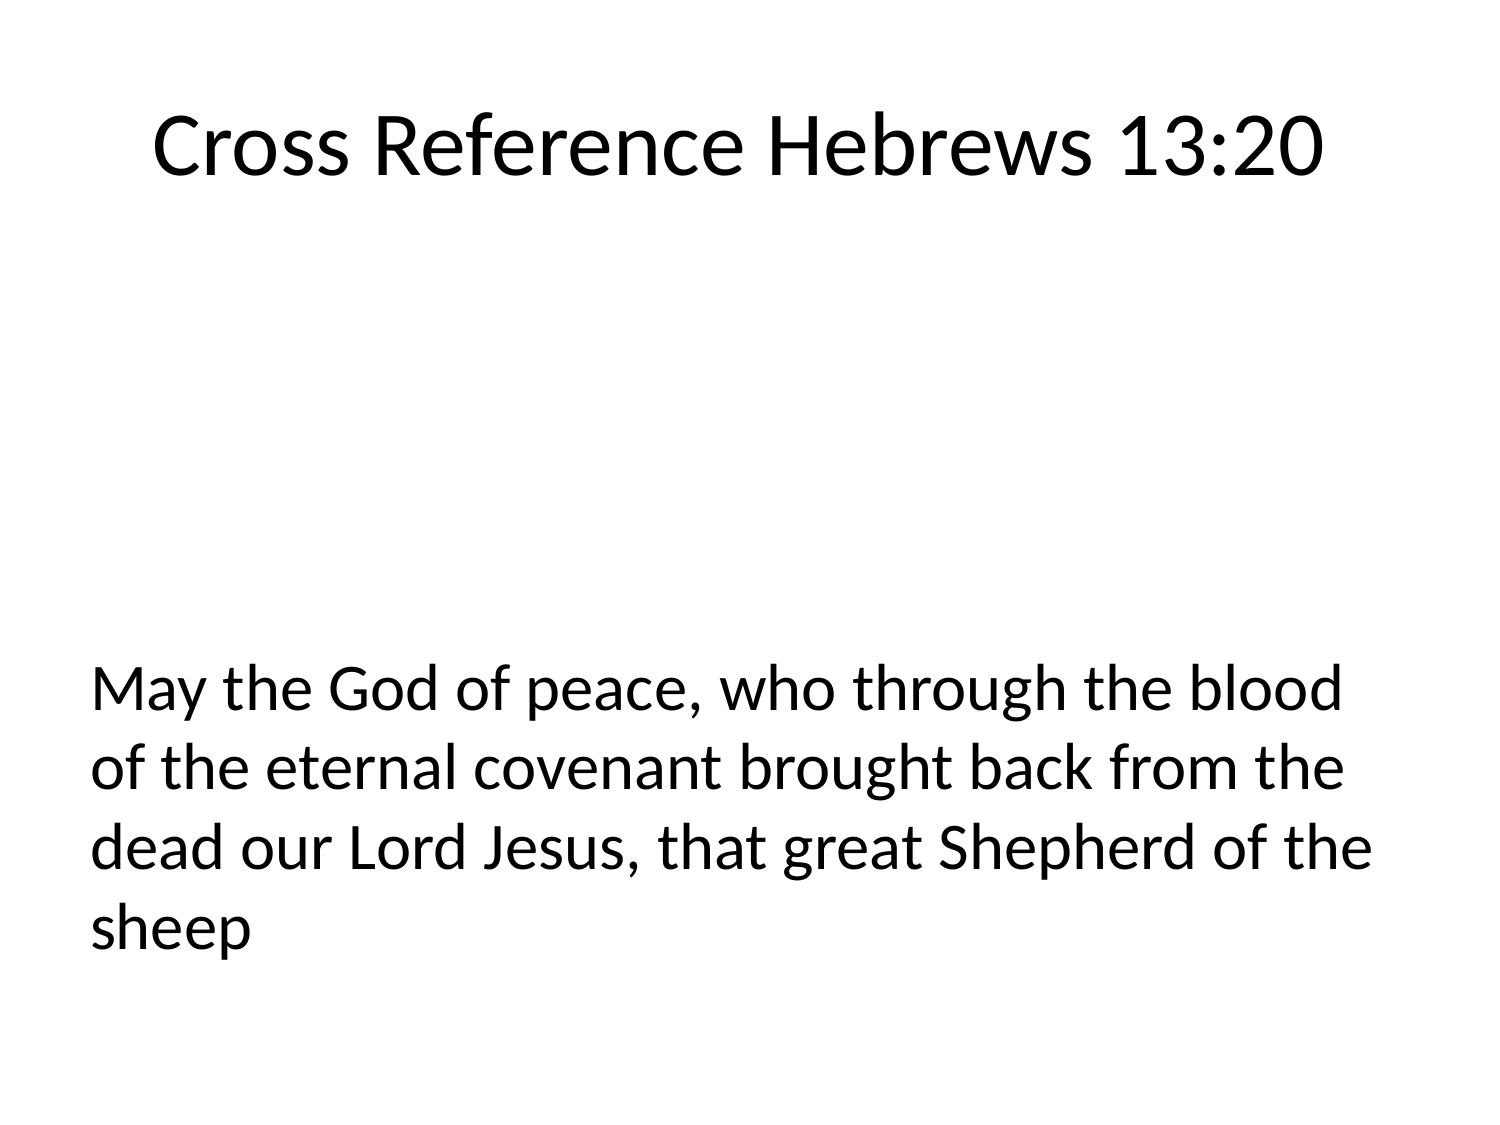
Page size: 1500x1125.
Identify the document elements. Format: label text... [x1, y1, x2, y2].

list May the God of peace, who through the blood of the eternal covenant brought back from the dead our Lord Jesus, that great Shepherd of the sheep [75, 262, 1425, 1005]
title Cross Reference Hebrews 13:20 [75, 45, 1425, 233]
